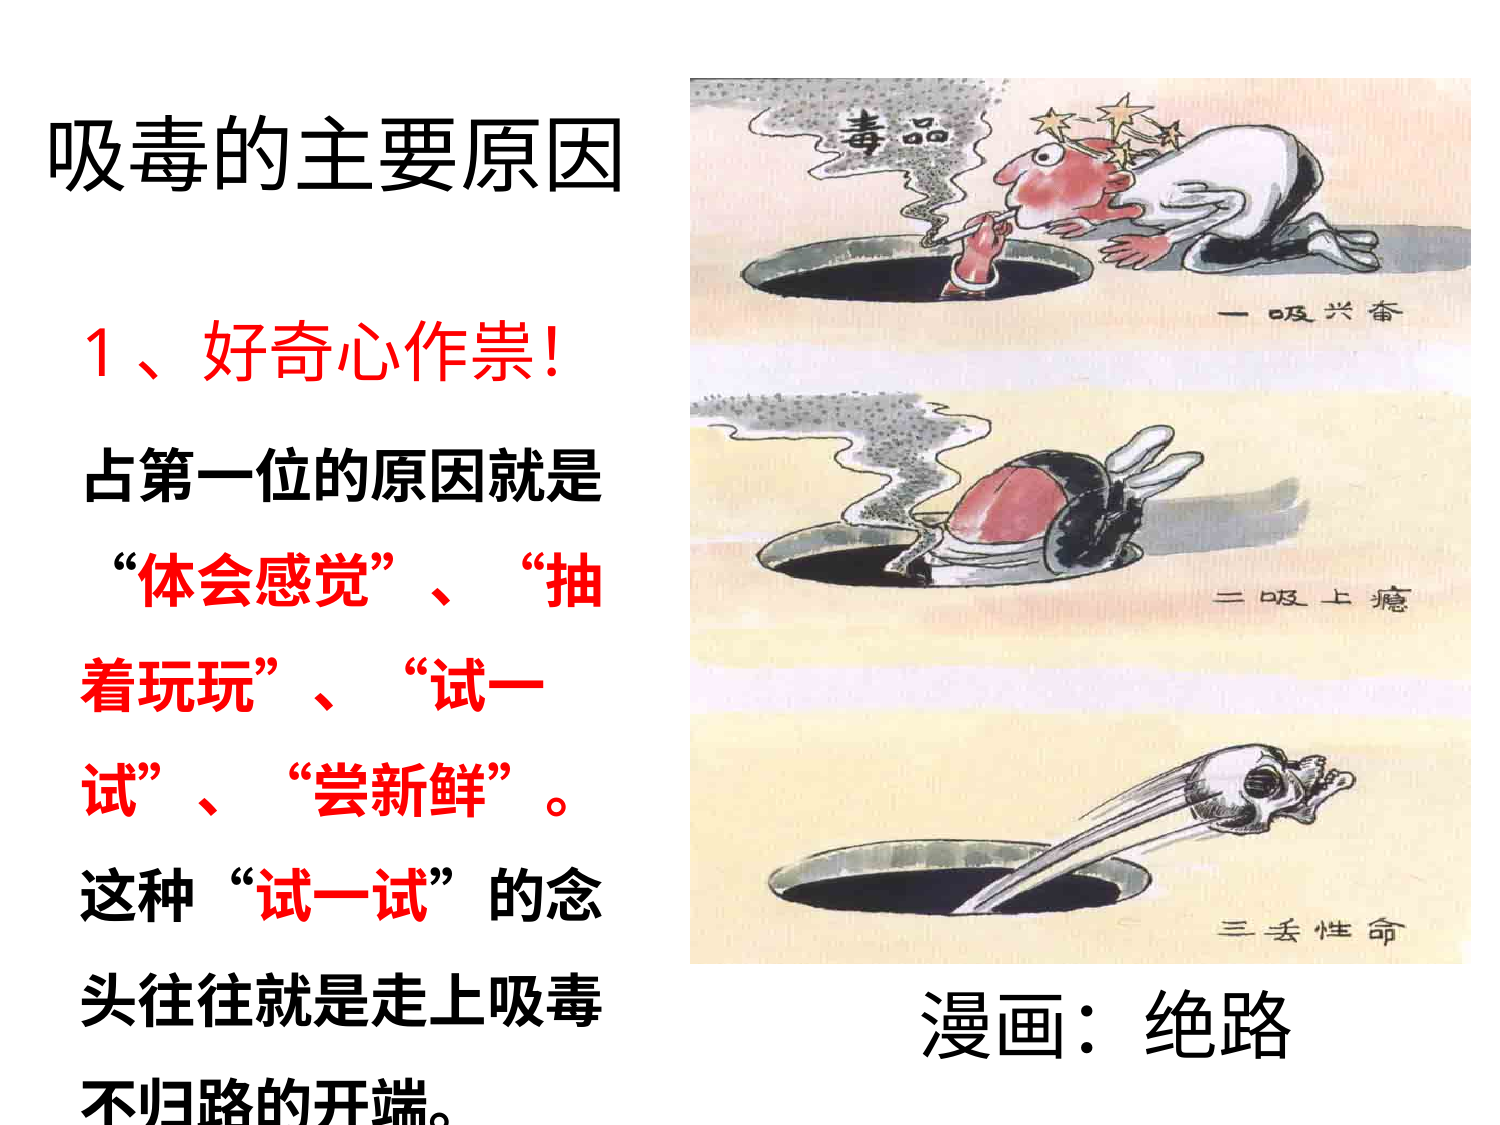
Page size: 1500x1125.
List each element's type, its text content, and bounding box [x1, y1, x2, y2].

picture [690, 77, 1471, 965]
text_box 占第一位的原因就是“体会感觉”、“抽着玩玩”、“试一试”、“尝新鲜”。这种“试一试”的念头往往就是走上吸毒不归路的开端。 [64, 397, 656, 1125]
text_box 漫画：绝路 [903, 974, 1341, 1094]
text_box 吸毒的主要原因 [29, 95, 685, 210]
text_box 1、好奇心作祟！ [66, 302, 618, 397]
